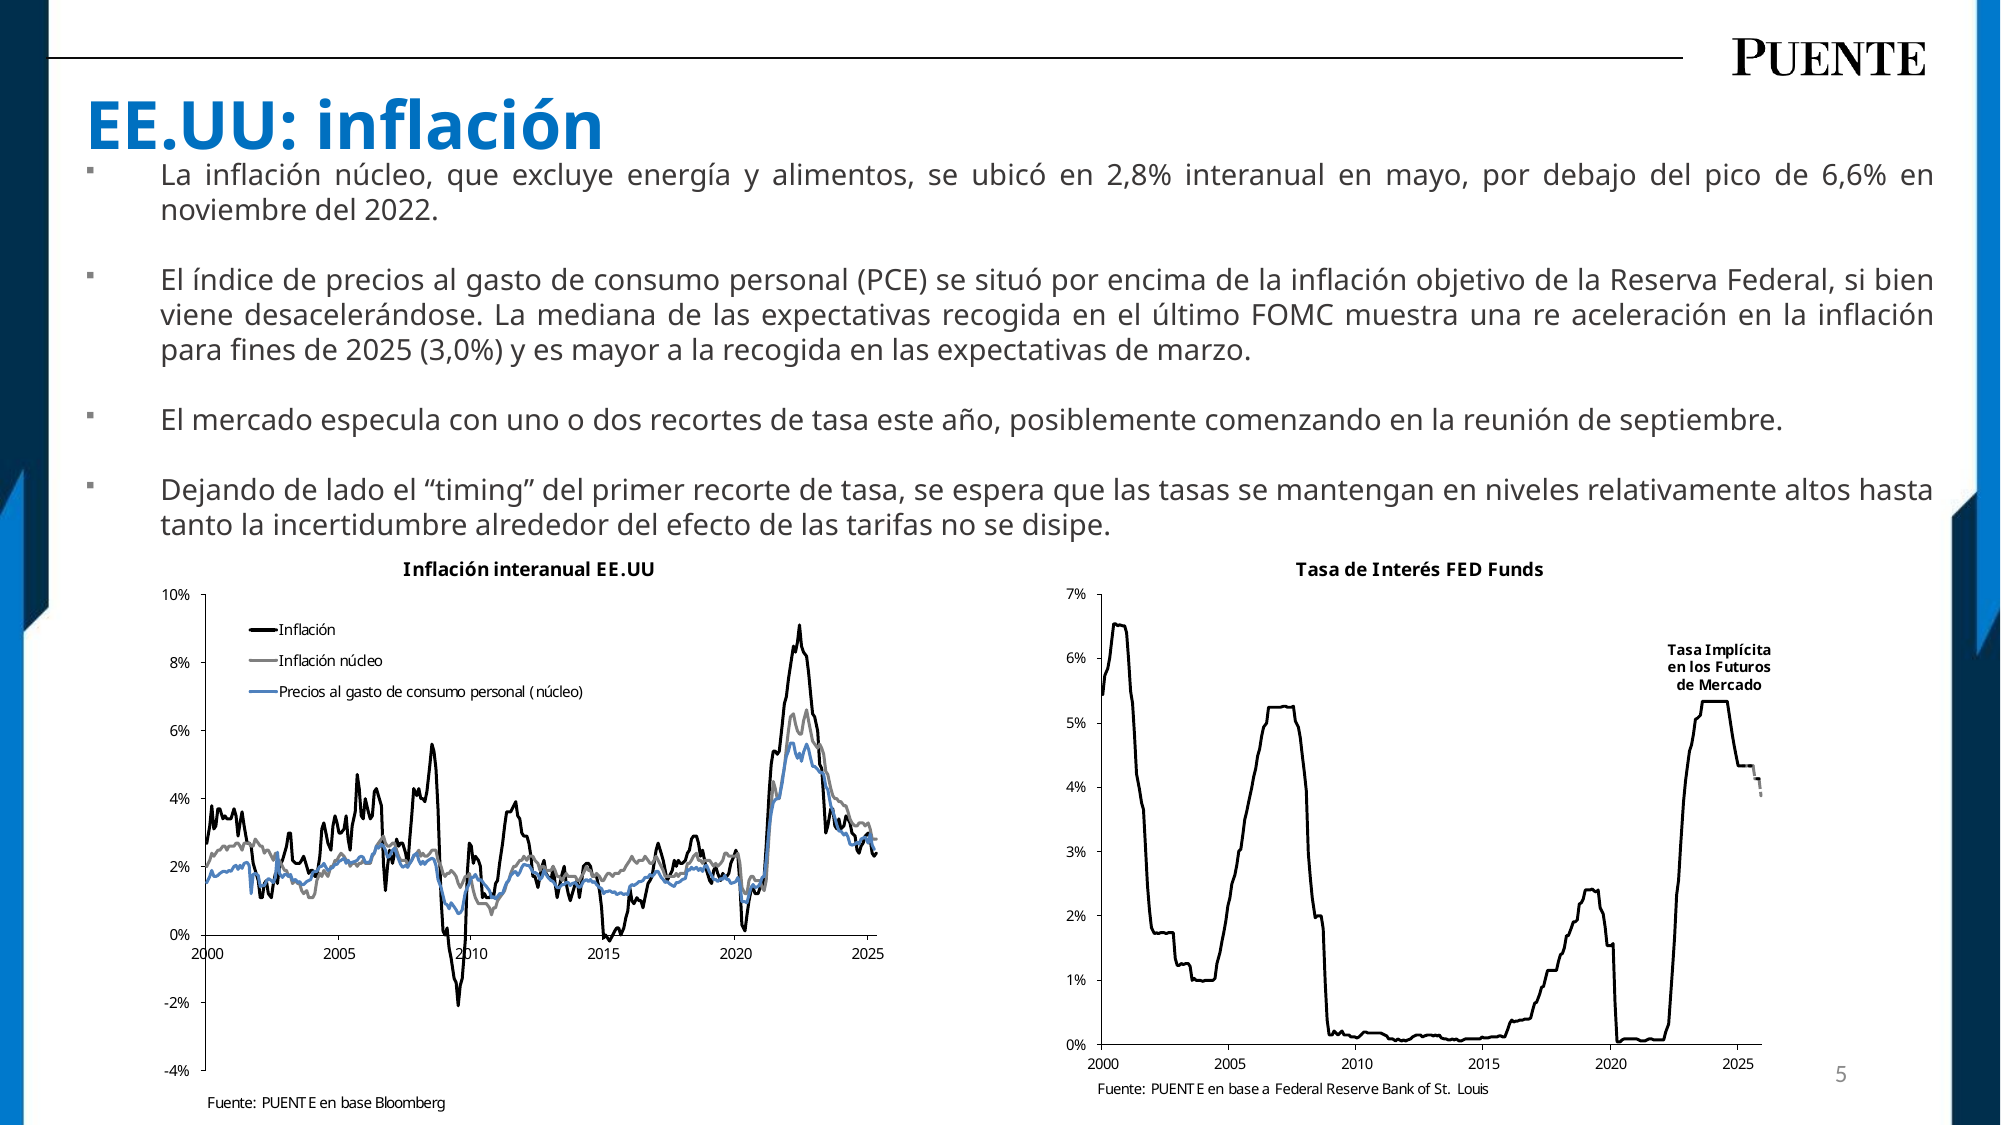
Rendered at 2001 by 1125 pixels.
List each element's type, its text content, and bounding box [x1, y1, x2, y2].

picture [0, 0, 2001, 1125]
text_box La inflación núcleo, que excluye energía y alimentos, se ubicó en 2,8% interanual en mayo, por debajo del pico de 6,6% en noviembre del 2022. El índice de precios al gasto de consumo personal (PCE) se situó por encima de la inflación objetivo de la Reserva Federal, si bien viene desacelerándose. La mediana de las expectativas recogida en el último FOMC muestra una re aceleración en la inflación para fines de 2025 (3,0%) y es mayor a la recogida en las expectativas de marzo. El mercado especula con uno o dos recortes de tasa este año, posiblemente comenzando en la reunión de septiembre. Dejando de lado el “timing” del primer recorte de tasa, se espera que las tasas se mantengan en niveles relativamente altos hasta tanto la incertidumbre alrededor del efecto de las tarifas no se disipe. [83, 154, 1937, 541]
slide_number 5 [1788, 1042, 1863, 1103]
text_box EE.UU: inflación [83, 80, 1900, 154]
